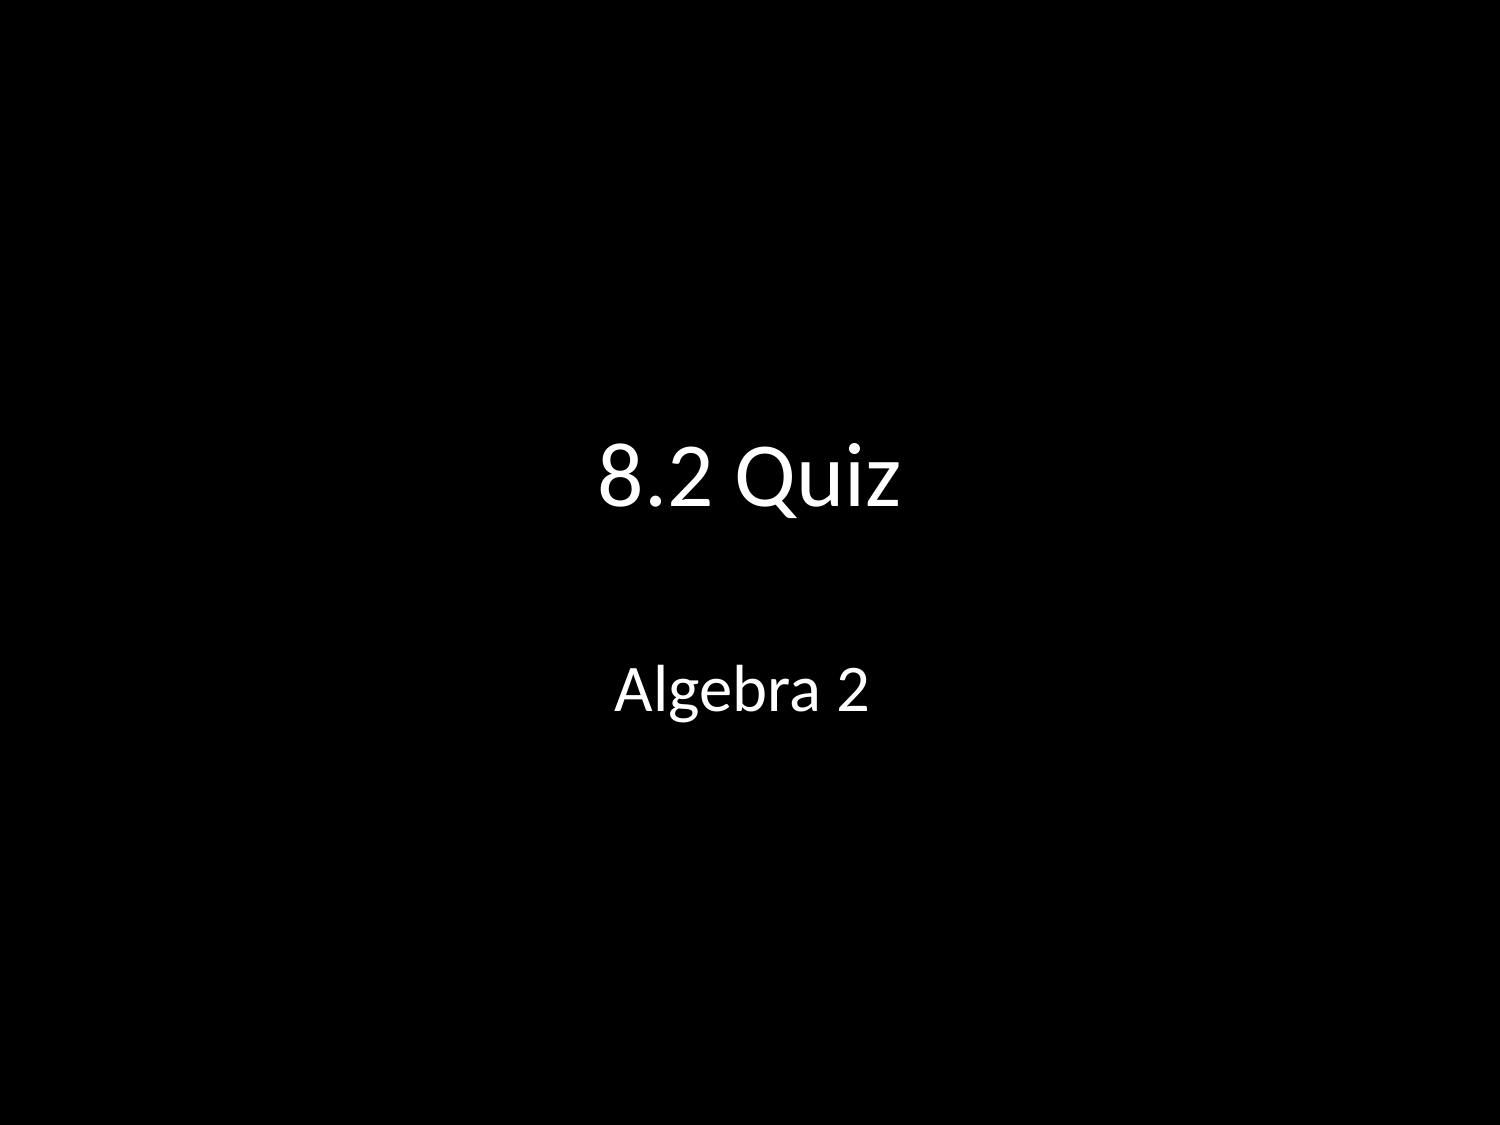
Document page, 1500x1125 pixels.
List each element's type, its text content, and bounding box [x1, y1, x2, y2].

subtitle Algebra 2 [225, 637, 1275, 925]
title 8.2 Quiz [112, 349, 1388, 591]
